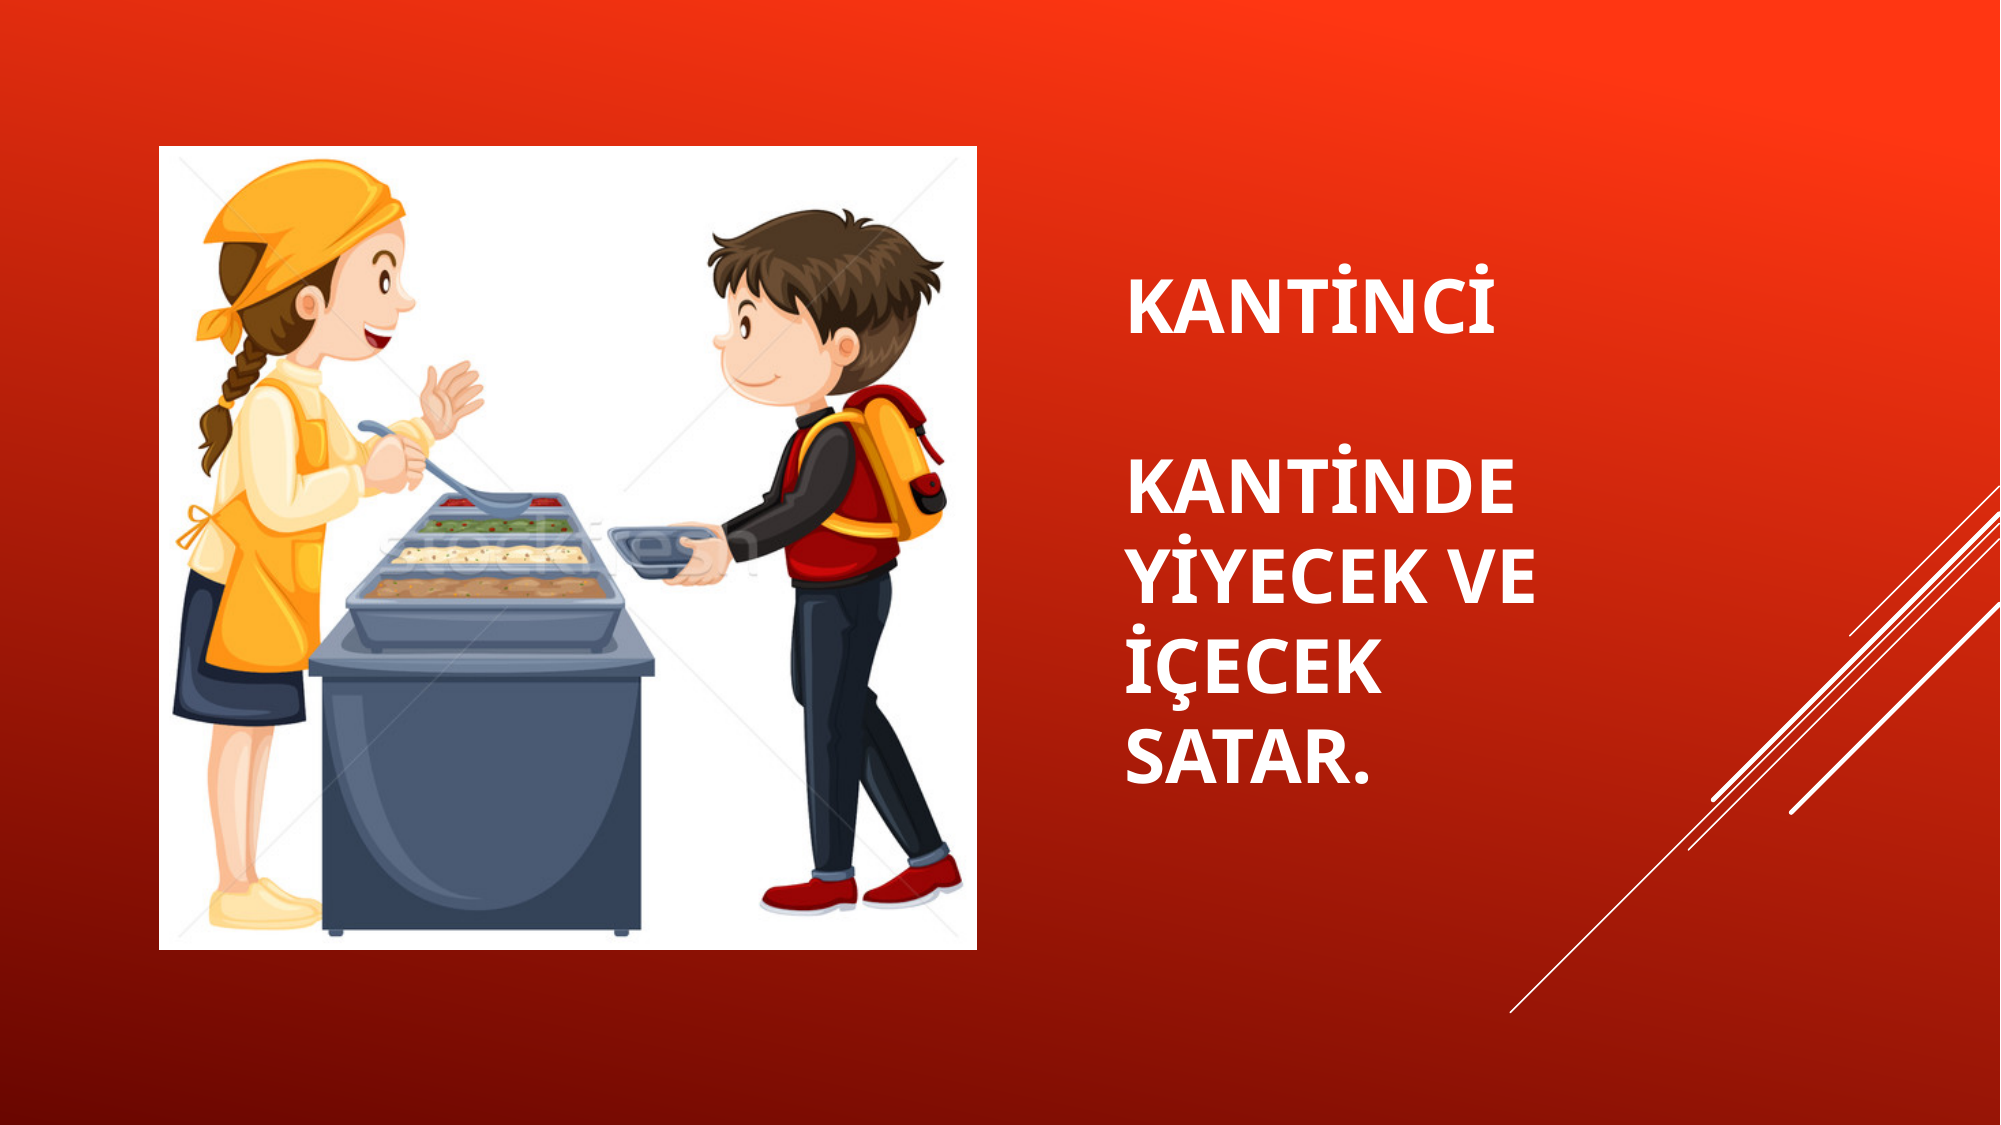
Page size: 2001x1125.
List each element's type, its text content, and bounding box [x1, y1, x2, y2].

title KANTİNCİ KANTİNDE YİYECEK VE İÇECEK SATAR. [1109, 176, 1826, 880]
picture [158, 146, 977, 950]
